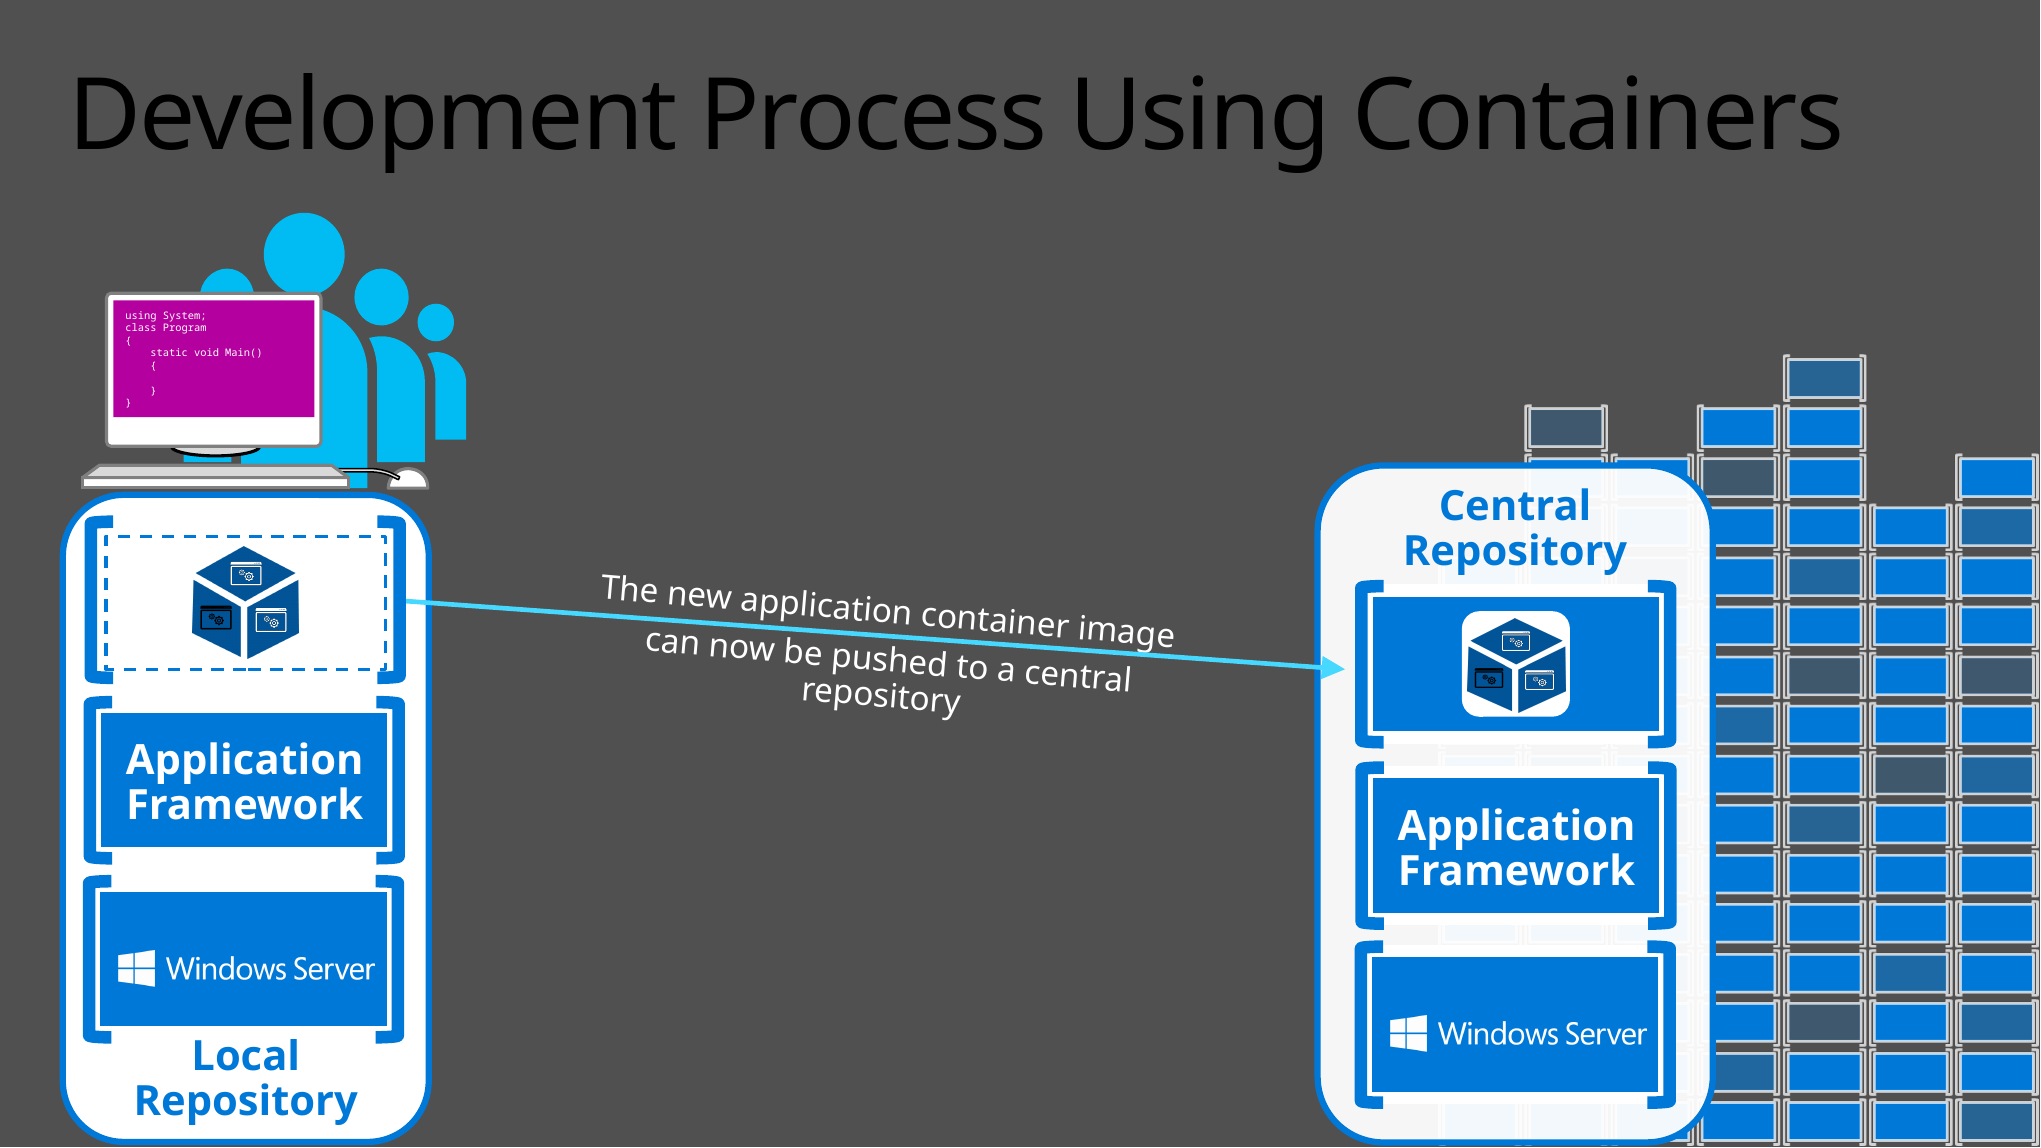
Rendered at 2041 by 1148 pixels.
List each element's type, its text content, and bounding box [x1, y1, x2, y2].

text_box Central Repository [1316, 464, 1438, 1144]
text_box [82, 212, 467, 489]
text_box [88, 880, 399, 1038]
text_box Local Repository [61, 493, 430, 1143]
title Development Process Using Containers [45, 48, 1996, 199]
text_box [89, 701, 399, 859]
text_box The new application container image can now be pushed to a central repository [565, 543, 1214, 599]
picture [1374, 999, 1667, 1068]
picture [103, 934, 395, 1002]
text_box The new application container image can now be pushed to a central repository [555, 670, 1208, 767]
picture [1438, 354, 2039, 1147]
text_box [1360, 585, 1671, 743]
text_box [1361, 767, 1671, 924]
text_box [90, 521, 400, 679]
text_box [400, 599, 1346, 670]
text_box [1360, 946, 1670, 1103]
